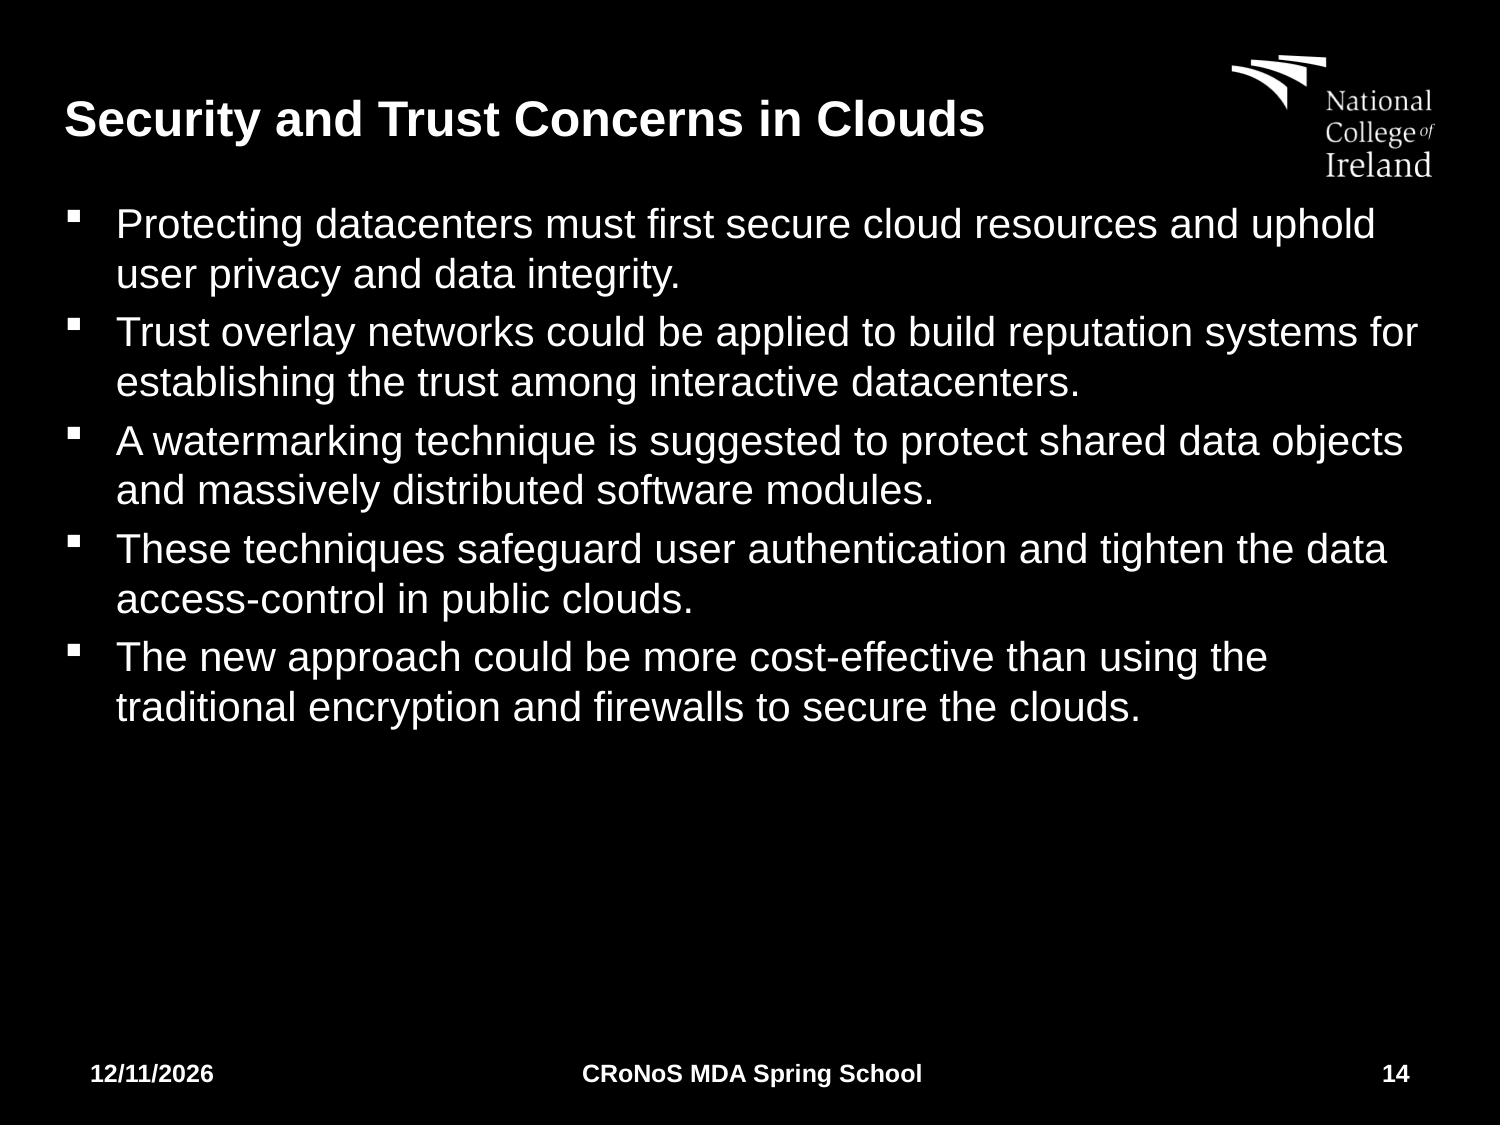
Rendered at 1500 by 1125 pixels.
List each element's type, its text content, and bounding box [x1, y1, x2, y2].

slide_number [75, 1042, 425, 1103]
title Security and Trust Concerns in Clouds [63, 54, 1199, 148]
footer CRoNoS MDA Spring School [458, 1042, 1047, 1103]
slide_number 14 [1074, 1042, 1425, 1103]
picture [1231, 54, 1436, 178]
list Protecting datacenters must first secure cloud resources and uphold user privacy and data integrity. Trust overlay networks could be applied to build reputation systems for establishing the trust among interactive datacenters. A watermarking technique is suggested to protect shared data objects and massively distributed software modules. These techniques safeguard user authentication and tighten the data access-control in public clouds. The new approach could be more cost-effective than using the traditional encryption and firewalls to secure the clouds. [64, 196, 1436, 1000]
